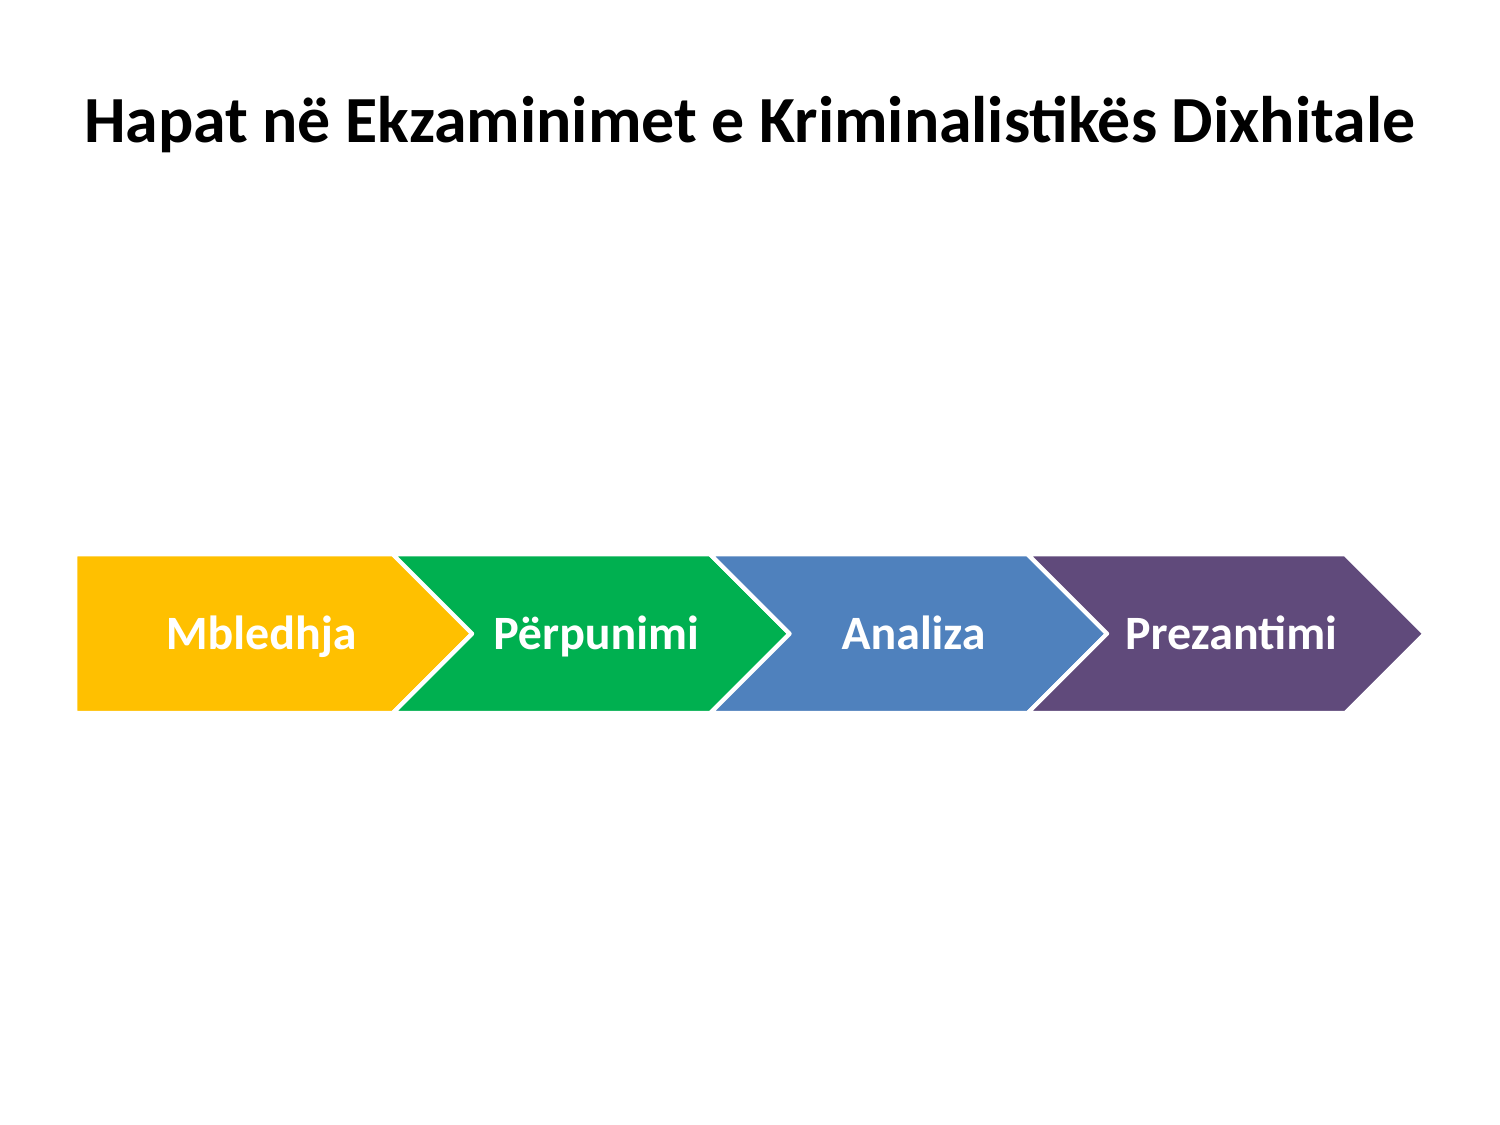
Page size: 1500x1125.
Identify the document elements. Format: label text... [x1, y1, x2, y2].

title Hapat në Ekzaminimet e Kriminalistikës Dixhitale [0, 45, 1500, 188]
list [74, 262, 1426, 1006]
